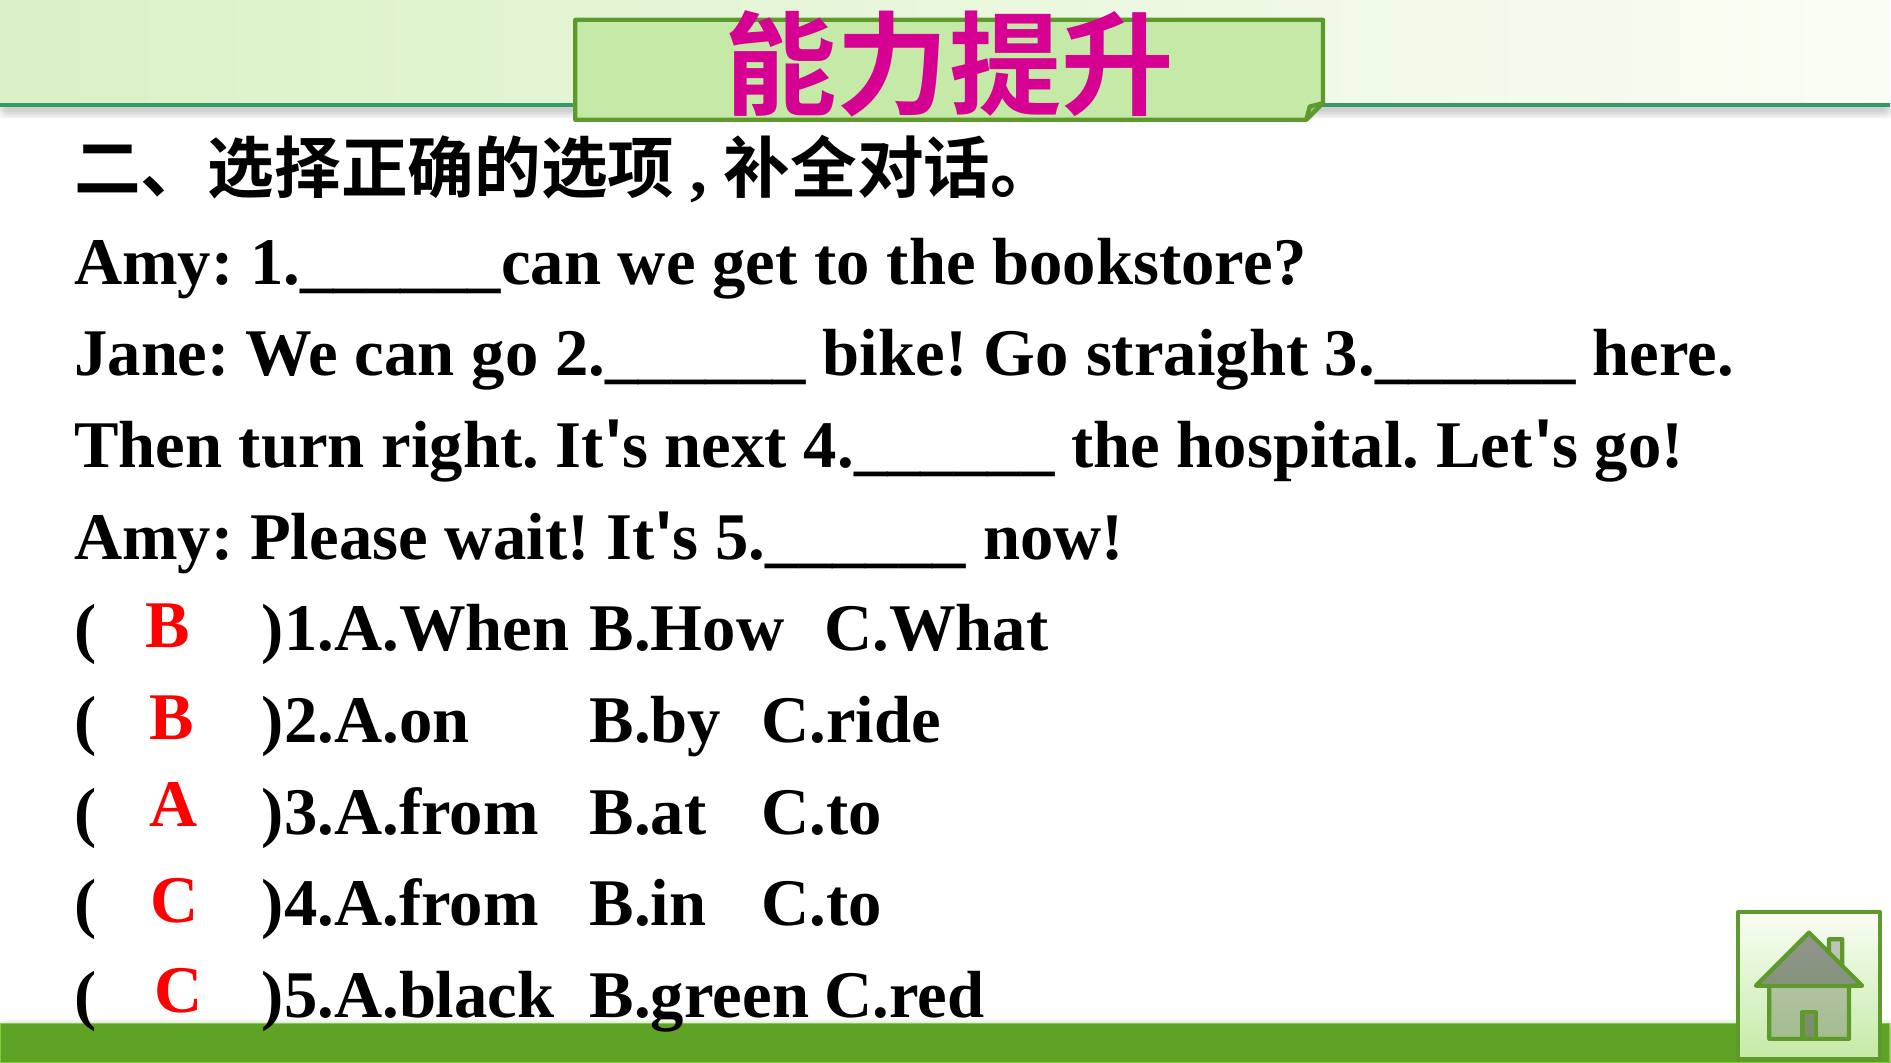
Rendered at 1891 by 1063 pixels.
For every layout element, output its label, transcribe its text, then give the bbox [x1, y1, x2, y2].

text_box 二、选择正确的选项,补全对话。 Amy: 1.______can we get to the bookstore? Jane: We can go 2.______ bike! Go straight 3.______ here. Then turn right. It's next 4.______ the hospital. Let's go! Amy: Please wait! It's 5.______ now! ( )1.A.When B.How C.What ( )2.A.on B.by C.ride ( )3.A.from B.at C.to ( )4.A.from B.in C.to ( )5.A.black B.green C.red [59, 106, 1833, 1039]
text_box B [130, 573, 205, 668]
text_box B [134, 665, 209, 752]
text_box C [139, 938, 218, 1034]
text_box A [134, 752, 213, 848]
text_box C [136, 848, 214, 944]
text_box 能力提升 [573, 17, 1326, 106]
